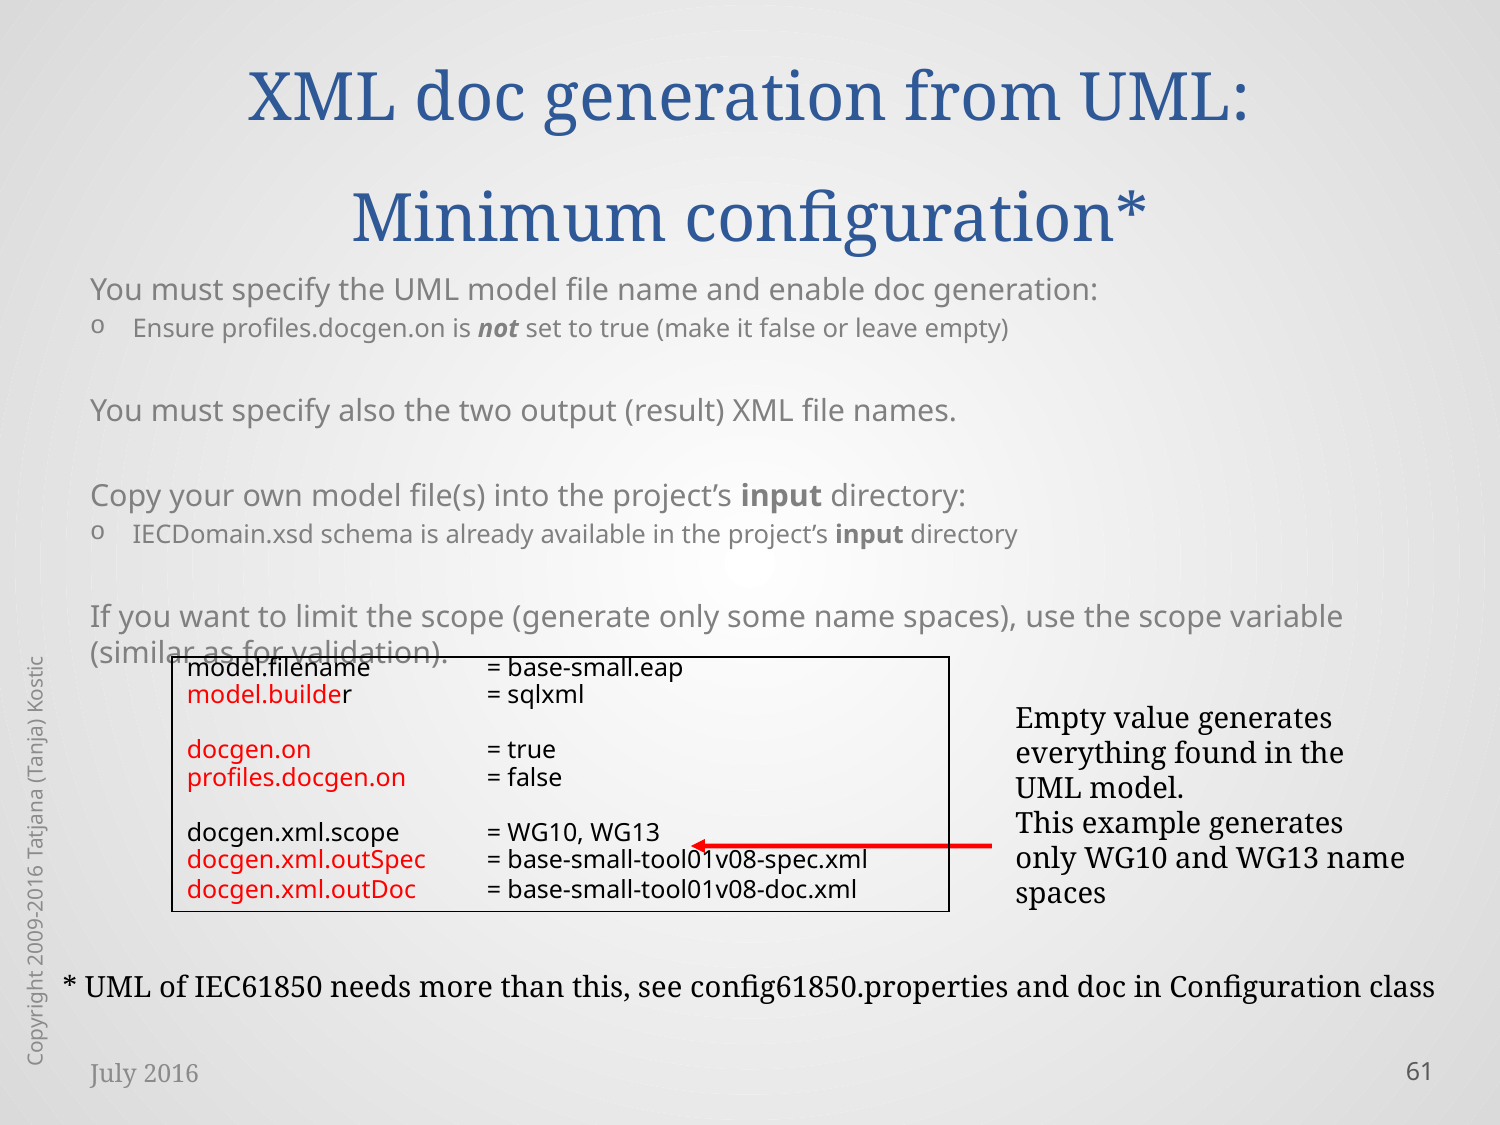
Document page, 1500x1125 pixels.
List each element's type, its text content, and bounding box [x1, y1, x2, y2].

list You must specify the UML model file name and enable doc generation: Ensure profiles.docgen.on is not set to true (make it false or leave empty) You must specify also the two output (result) XML file names. Copy your own model file(s) into the project’s input directory: IECDomain.xsd schema is already available in the project’s input directory If you want to limit the scope (generate only some name spaces), use the scope variable (similar as for validation). [75, 262, 1425, 681]
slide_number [75, 1042, 313, 1103]
title XML doc generation from UML: Minimum configuration* [75, 0, 1425, 262]
text_box Empty value generates everything found in the UML model. This example generates only WG10 and WG13 name spaces [1000, 692, 1428, 917]
text_box model.filename = base-small.eap model.builder = sqlxml docgen.on = true profiles.docgen.on = false docgen.xml.scope = WG10, WG13 docgen.xml.outSpec = base-small-tool01v08-spec.xml docgen.xml.outDoc = base-small-tool01v08-doc.xml [172, 656, 950, 912]
footer Copyright 2009-2016 Tatjana (Tanja) Kostic [18, 621, 54, 1101]
slide_number 61 [1401, 1042, 1494, 1103]
text_box * UML of IEC61850 needs more than this, see config61850.properties and doc in Configuration class [54, 960, 1452, 1011]
